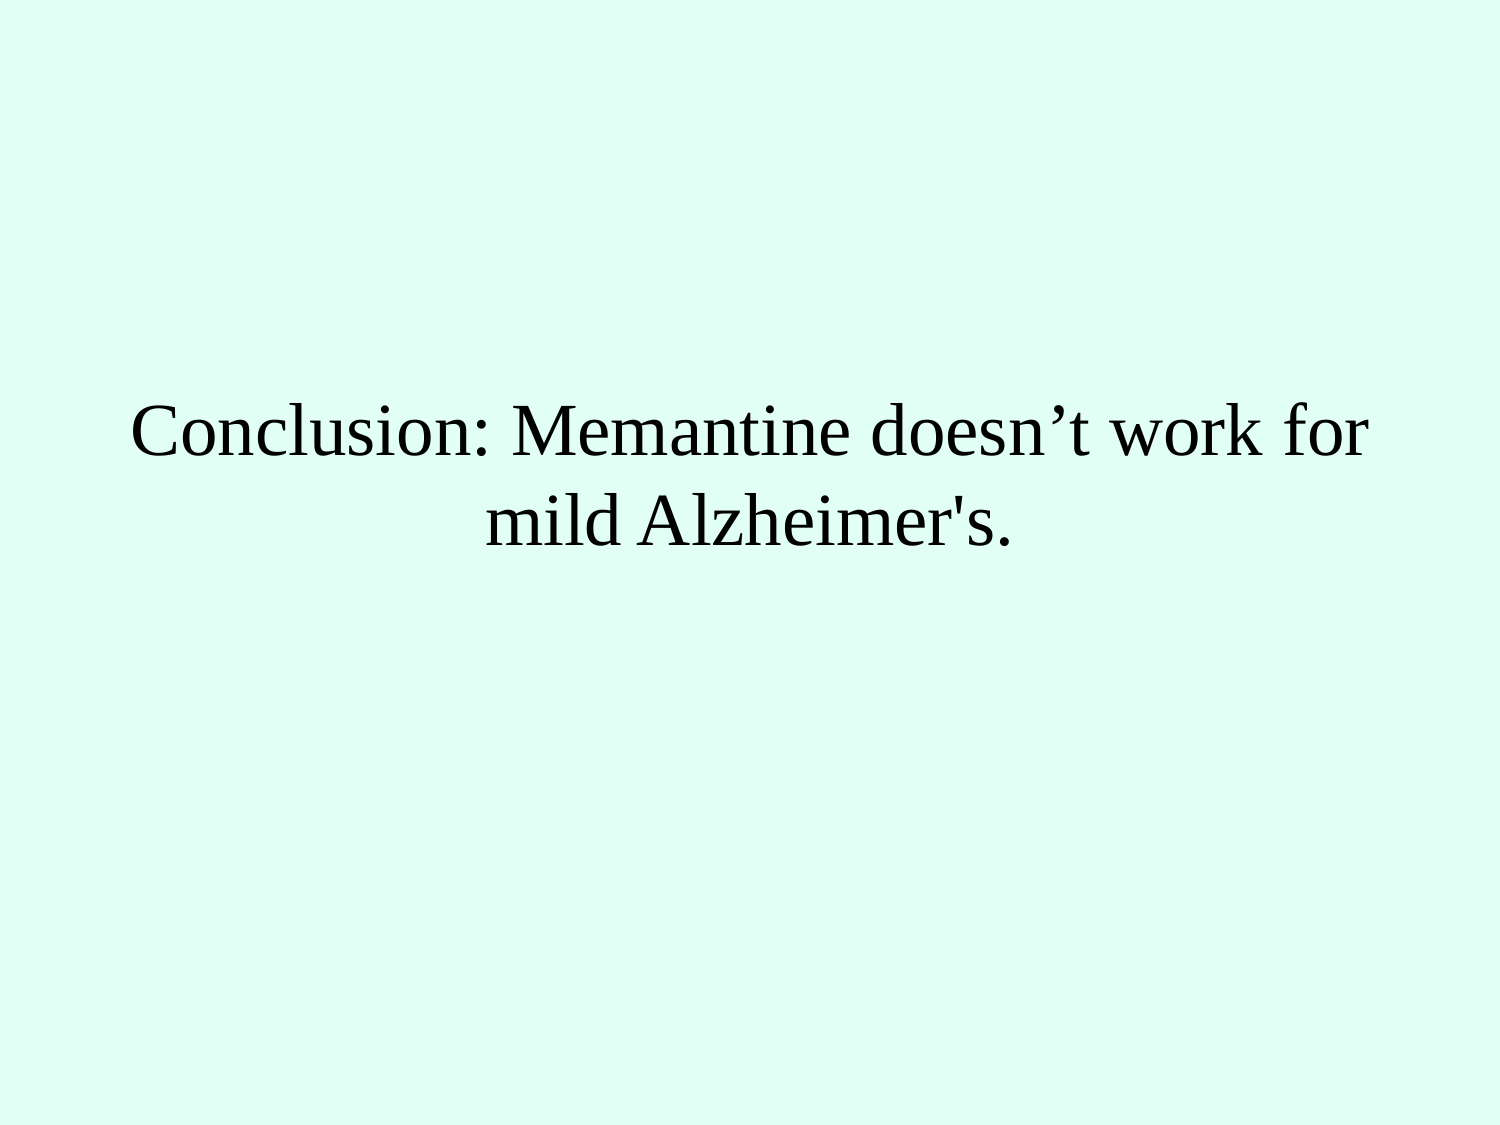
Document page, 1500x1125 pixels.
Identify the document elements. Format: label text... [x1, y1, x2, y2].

title Conclusion: Memantine doesn’t work for mild Alzheimer's. [112, 302, 1388, 638]
